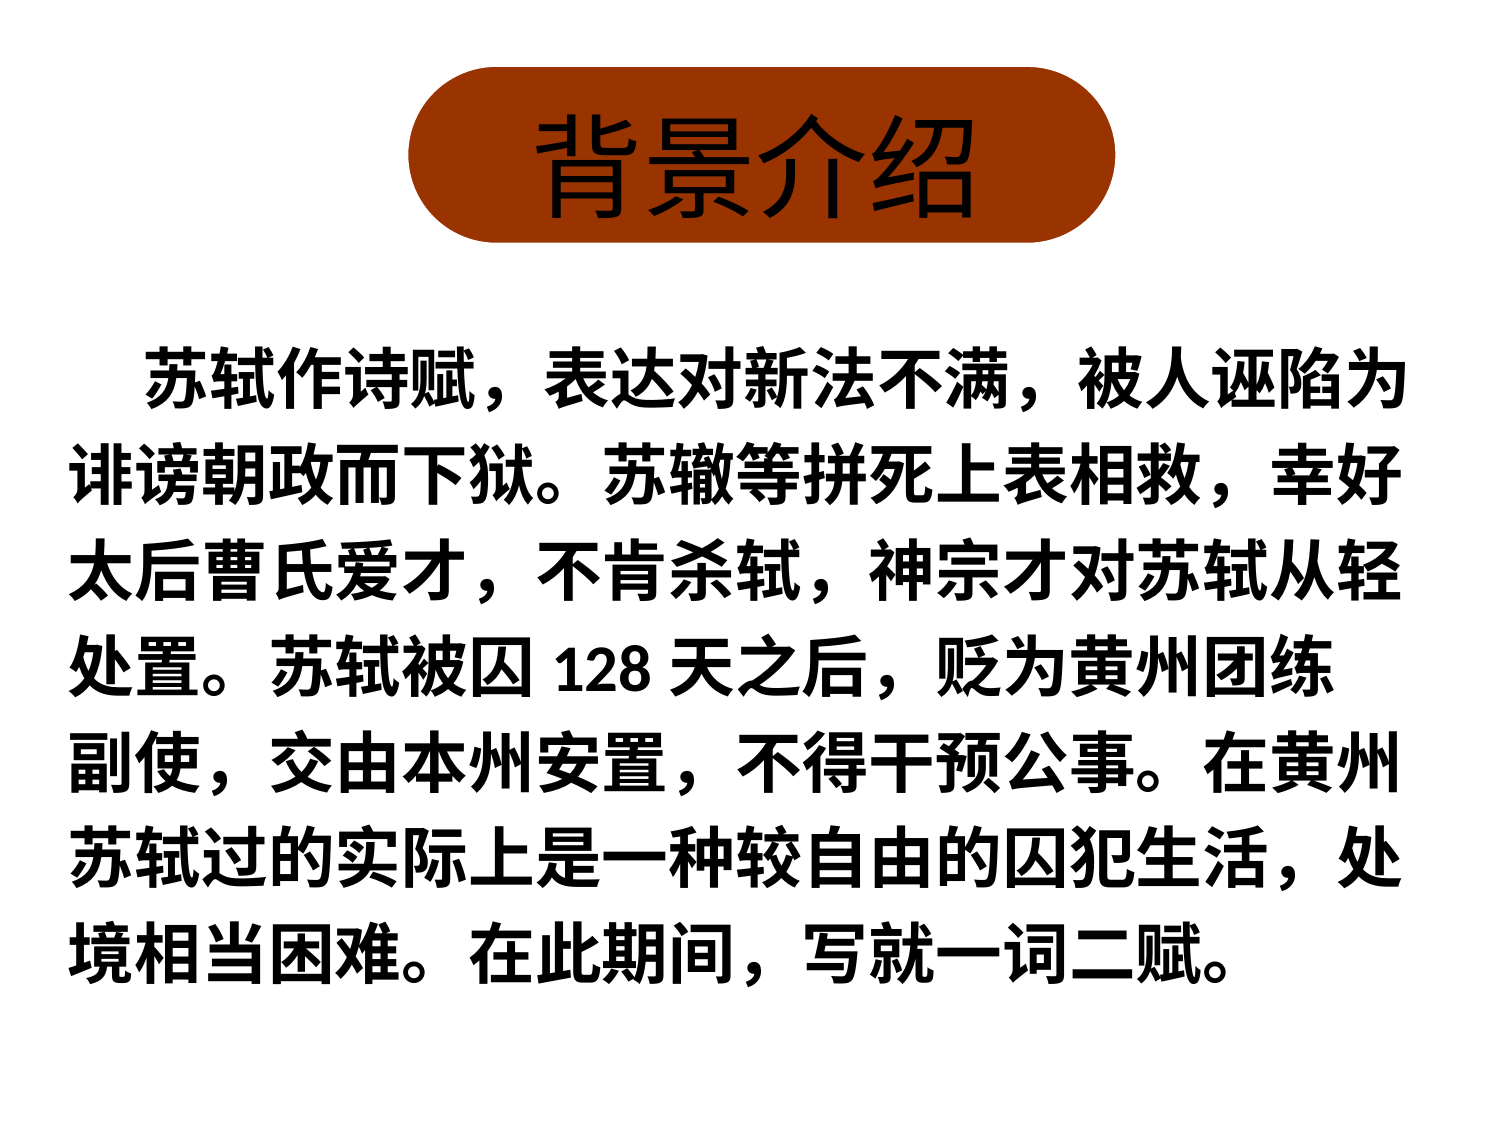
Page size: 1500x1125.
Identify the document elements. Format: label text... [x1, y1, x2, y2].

text_box 背景介绍 [516, 89, 1140, 240]
text_box 苏轼作诗赋，表达对新法不满，被人诬陷为诽谤朝政而下狱。苏辙等拼死上表相救，幸好太后曹氏爱才，不肯杀轼，神宗才对苏轼从轻处置。苏轼被囚128天之后，贬为黄州团练 副使，交由本州安置，不得干预公事。在黄州苏轼过的实际上是一种较自由的囚犯生活，处境相当困难。在此期间，写就一词二赋。 [53, 313, 1459, 1000]
text_box [407, 66, 1087, 244]
